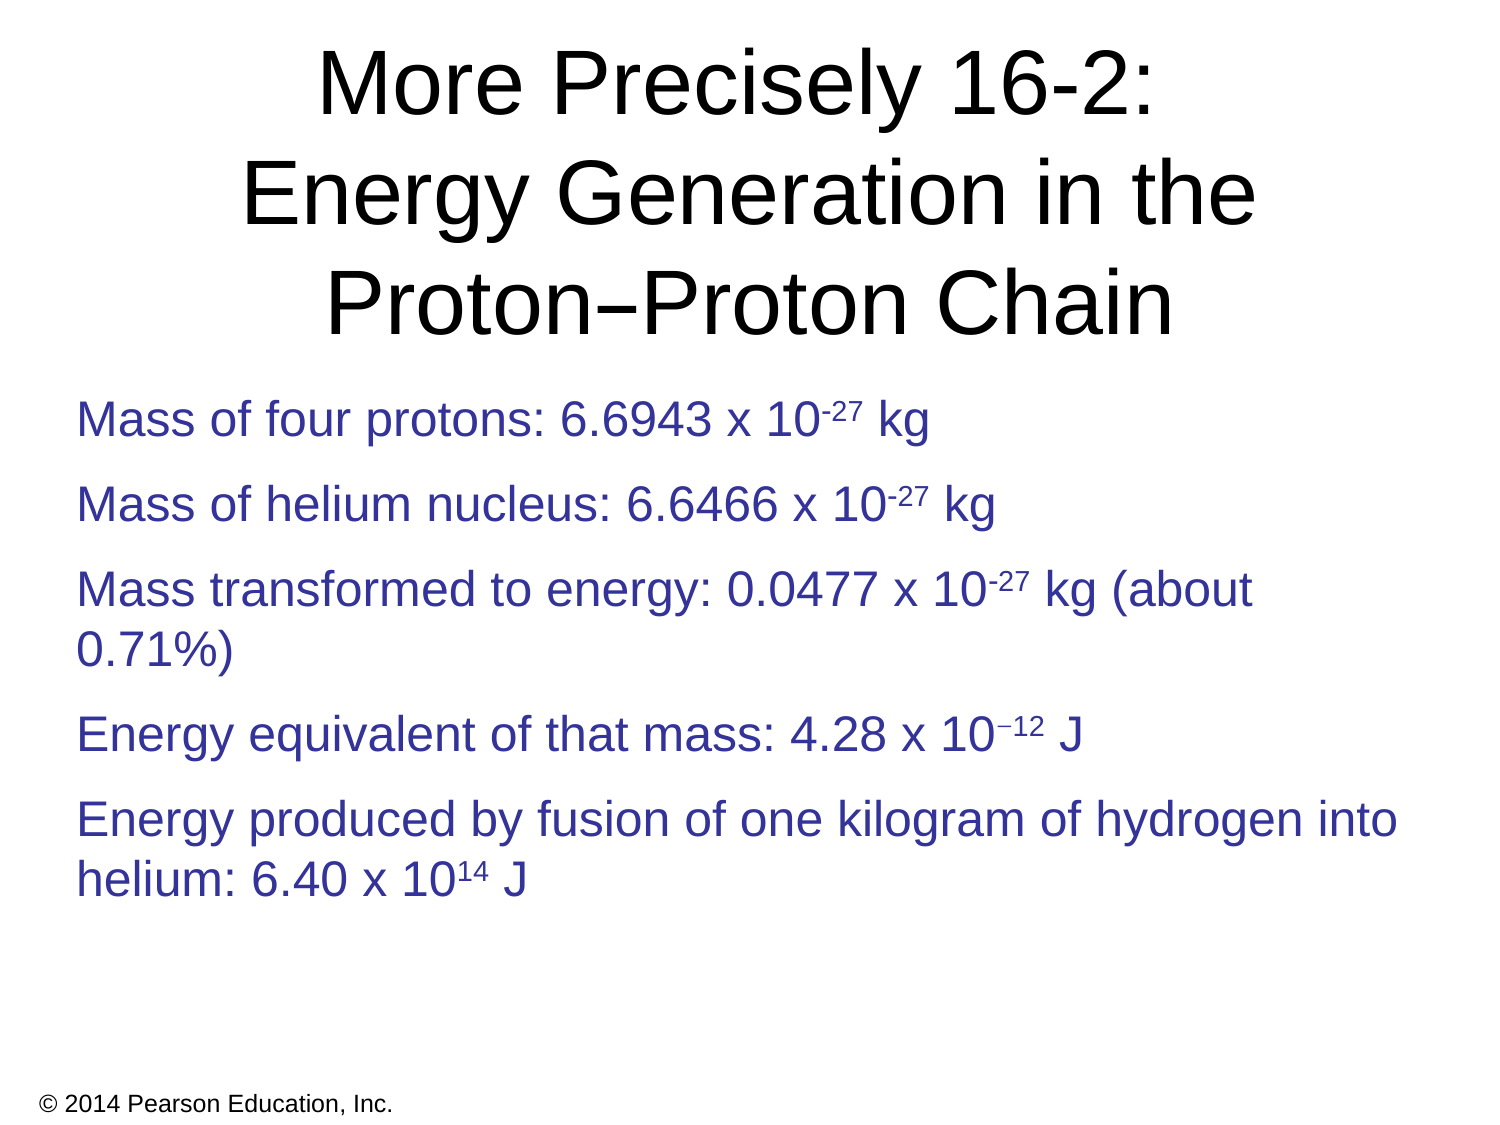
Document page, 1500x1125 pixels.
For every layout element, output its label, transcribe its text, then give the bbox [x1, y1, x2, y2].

text_box Mass of four protons: 6.6943 x 1027 kg Mass of helium nucleus: 6.6466 x 1027 kg Mass transformed to energy: 0.0477 x 1027 kg (about 0.71%) Energy equivalent of that mass: 4.28 x 10−12 J Energy produced by fusion of one kilogram of hydrogen into helium: 6.40 x 1014 J [61, 378, 1437, 914]
title More Precisely 16-2: Energy Generation in the Proton–Proton Chain [75, 44, 1425, 332]
